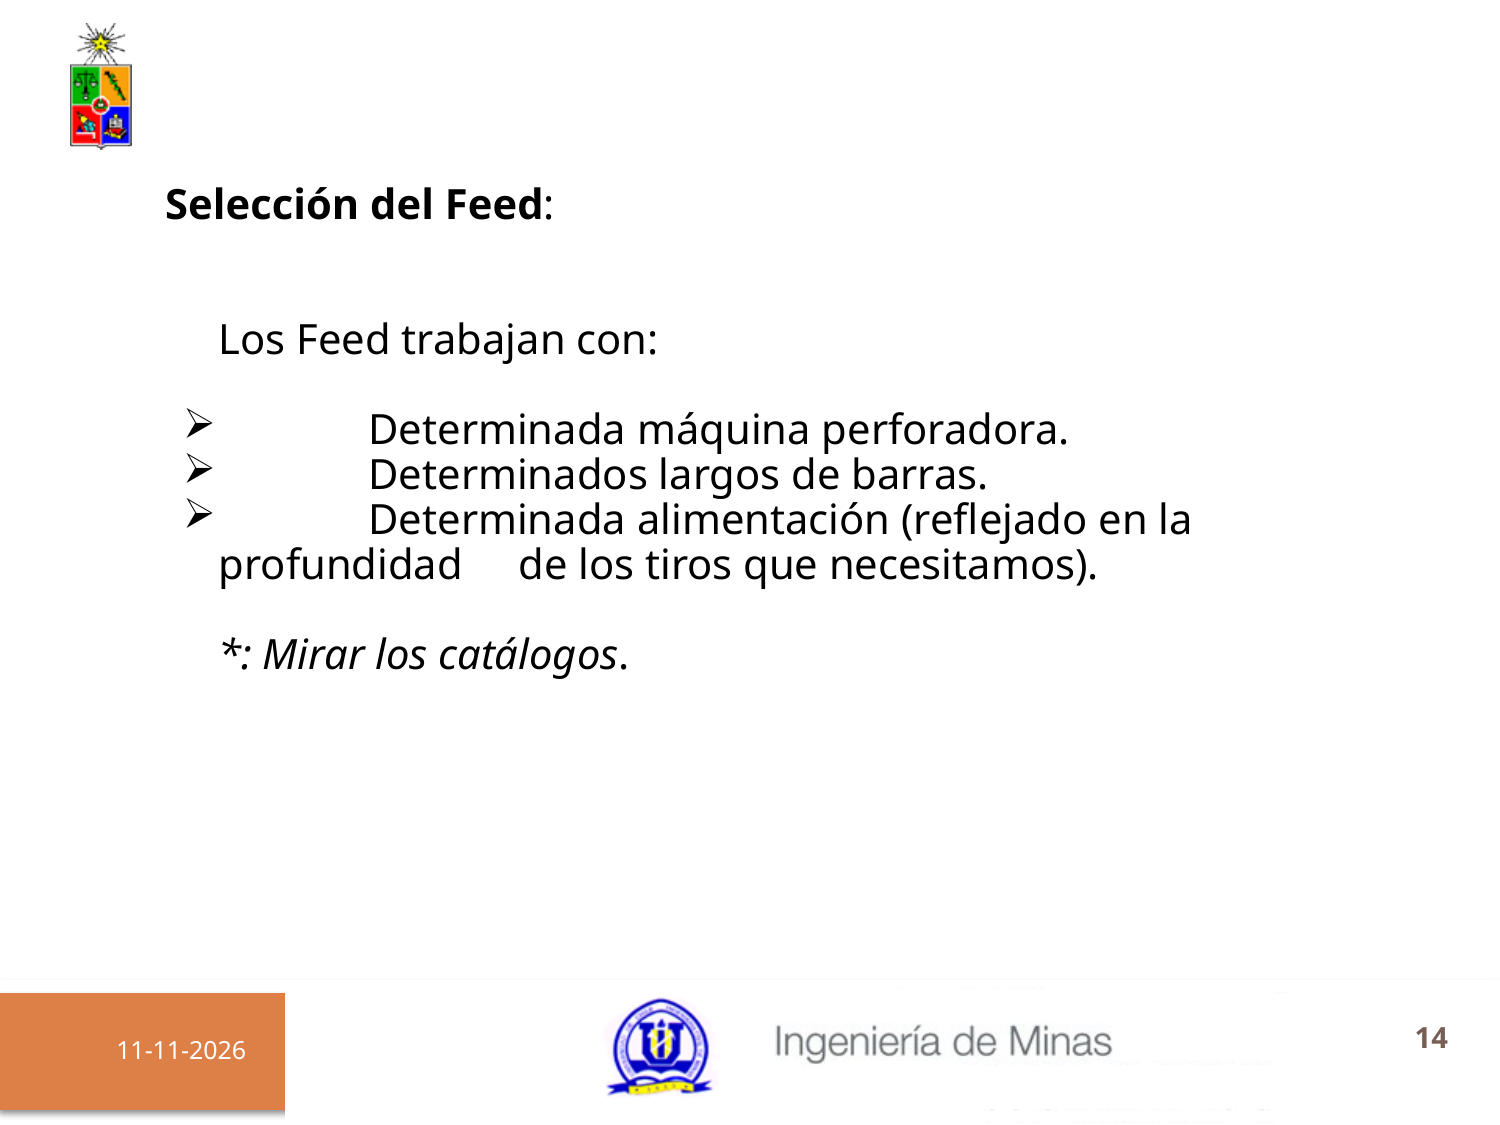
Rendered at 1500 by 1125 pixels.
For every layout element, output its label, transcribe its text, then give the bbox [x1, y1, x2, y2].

picture [285, 980, 1500, 1125]
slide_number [12, 995, 279, 1108]
picture [69, 23, 132, 151]
text_box Selección del Feed: Los Feed trabajan con: Determinada máquina perforadora. Determinados largos de barras. Determinada alimentación (reflejado en la profundidad de los tiros que necesitamos). *: Mirar los catálogos. [128, 175, 1348, 776]
